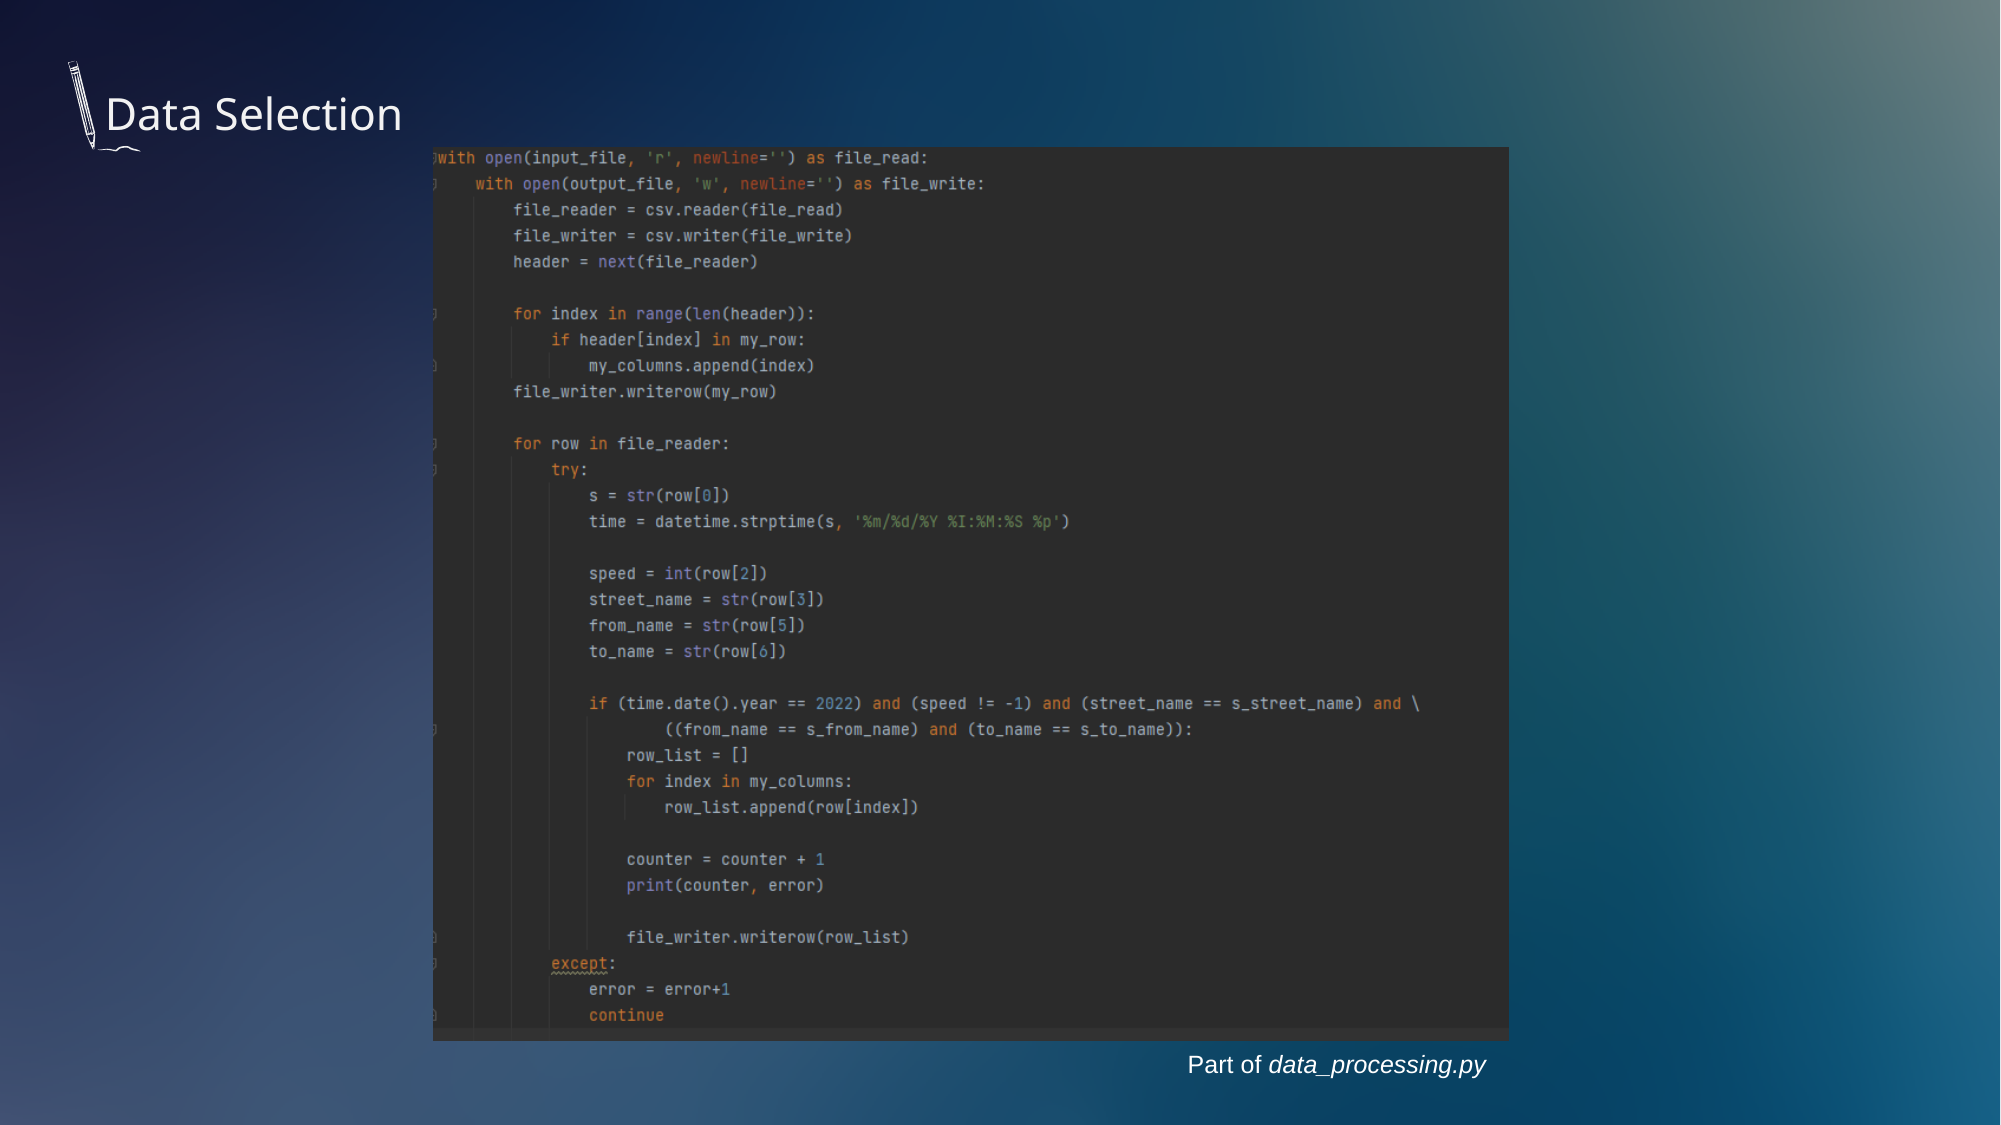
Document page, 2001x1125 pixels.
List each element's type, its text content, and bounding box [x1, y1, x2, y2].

text_box Data Selection [141, 78, 652, 147]
picture [0, 0, 2001, 1125]
text_box Part of data_processing.py [1172, 1041, 1783, 1086]
